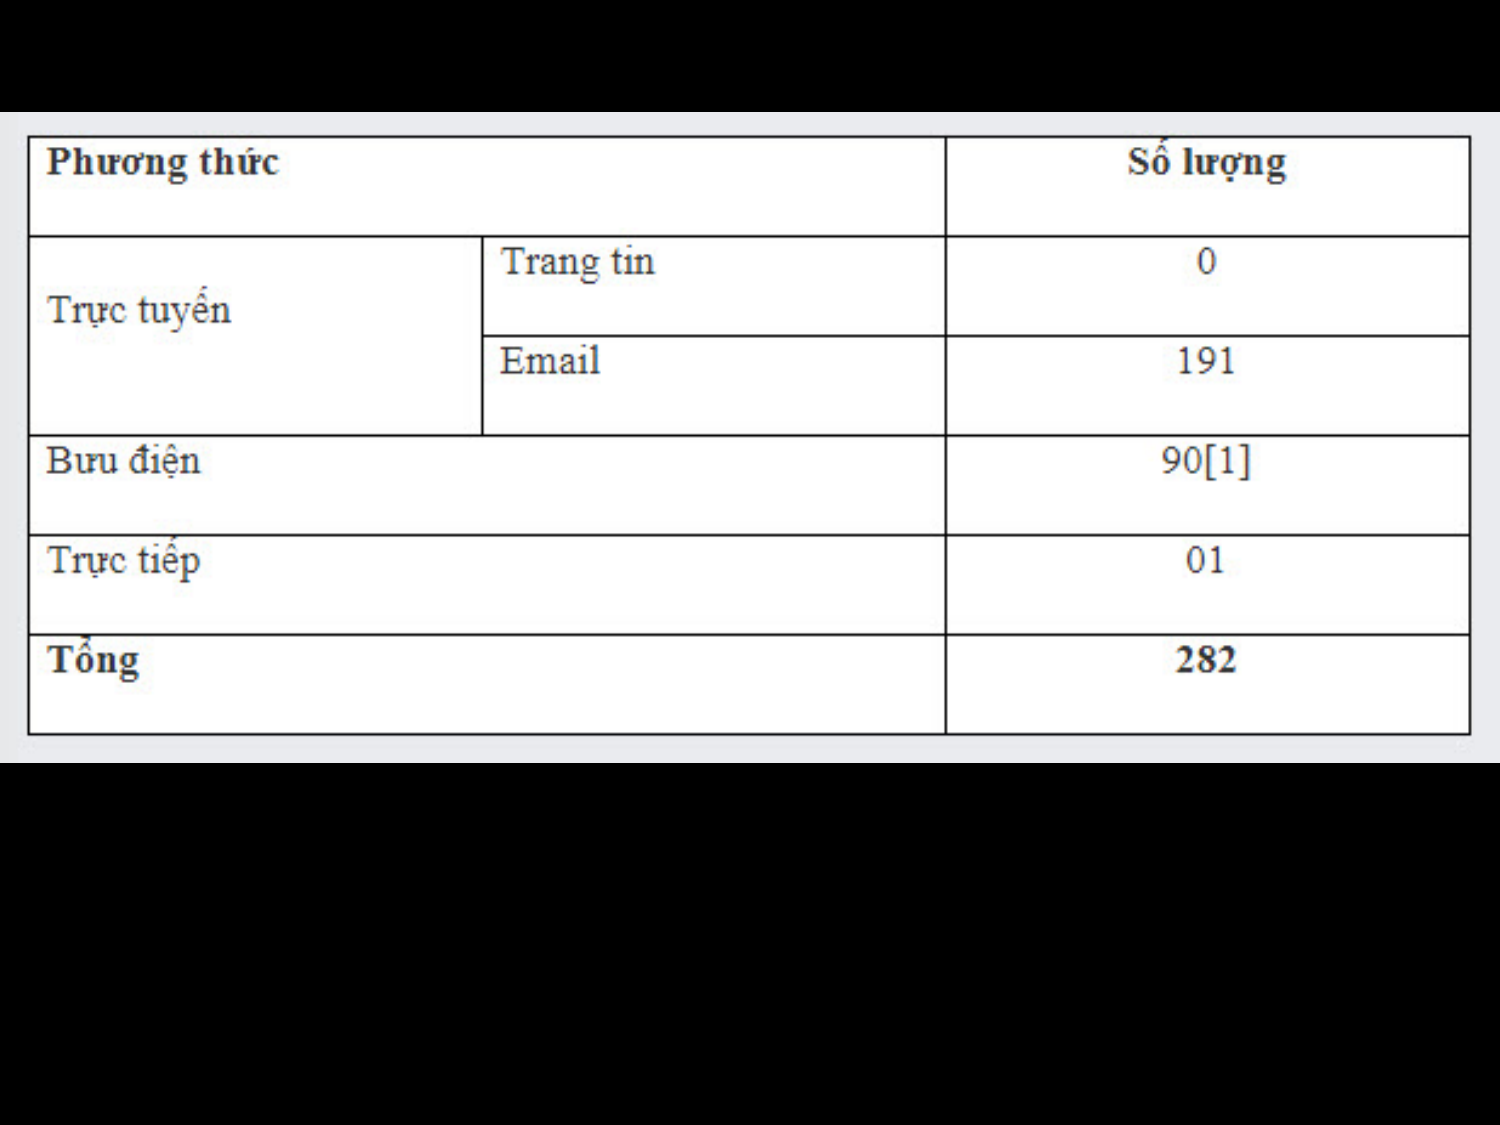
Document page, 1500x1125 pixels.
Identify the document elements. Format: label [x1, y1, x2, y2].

picture [0, 112, 1500, 763]
